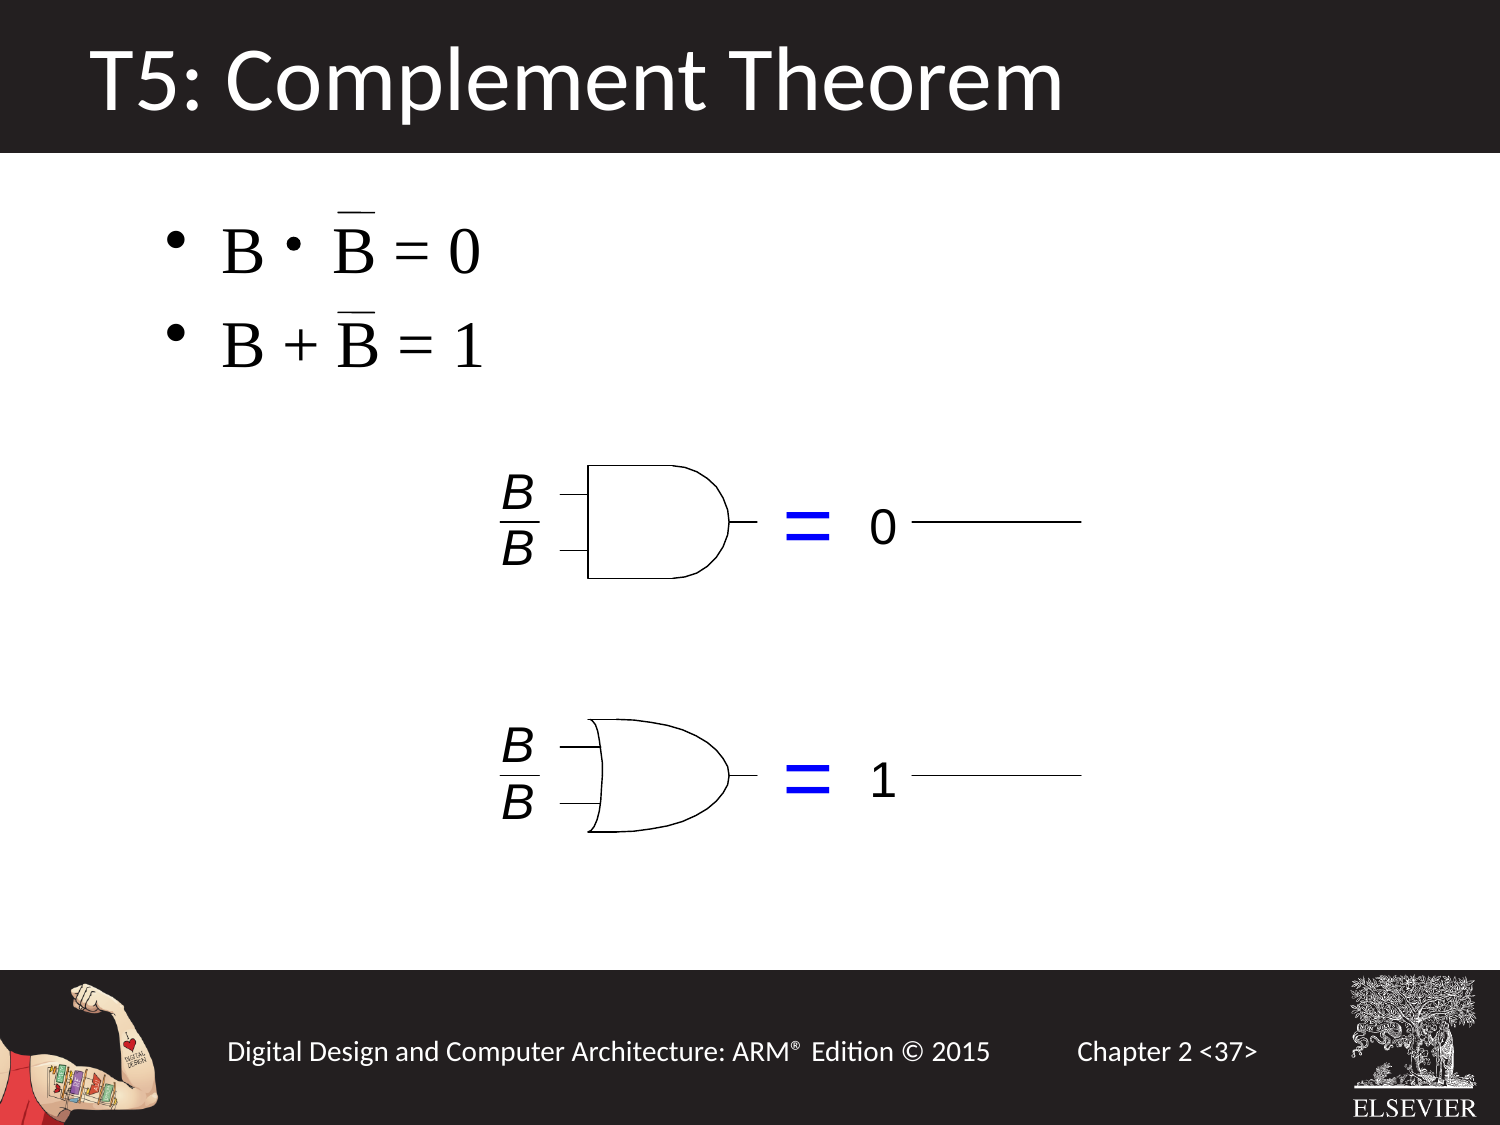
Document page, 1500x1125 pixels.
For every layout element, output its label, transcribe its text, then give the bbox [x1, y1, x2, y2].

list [449, 449, 1089, 865]
text_box B B = 0 B + B = 1 [150, 199, 1450, 1013]
picture [0, 979, 163, 1125]
picture [1350, 974, 1477, 1117]
text_box T5: Complement Theorem [75, 11, 1375, 136]
text_box [287, 237, 300, 250]
